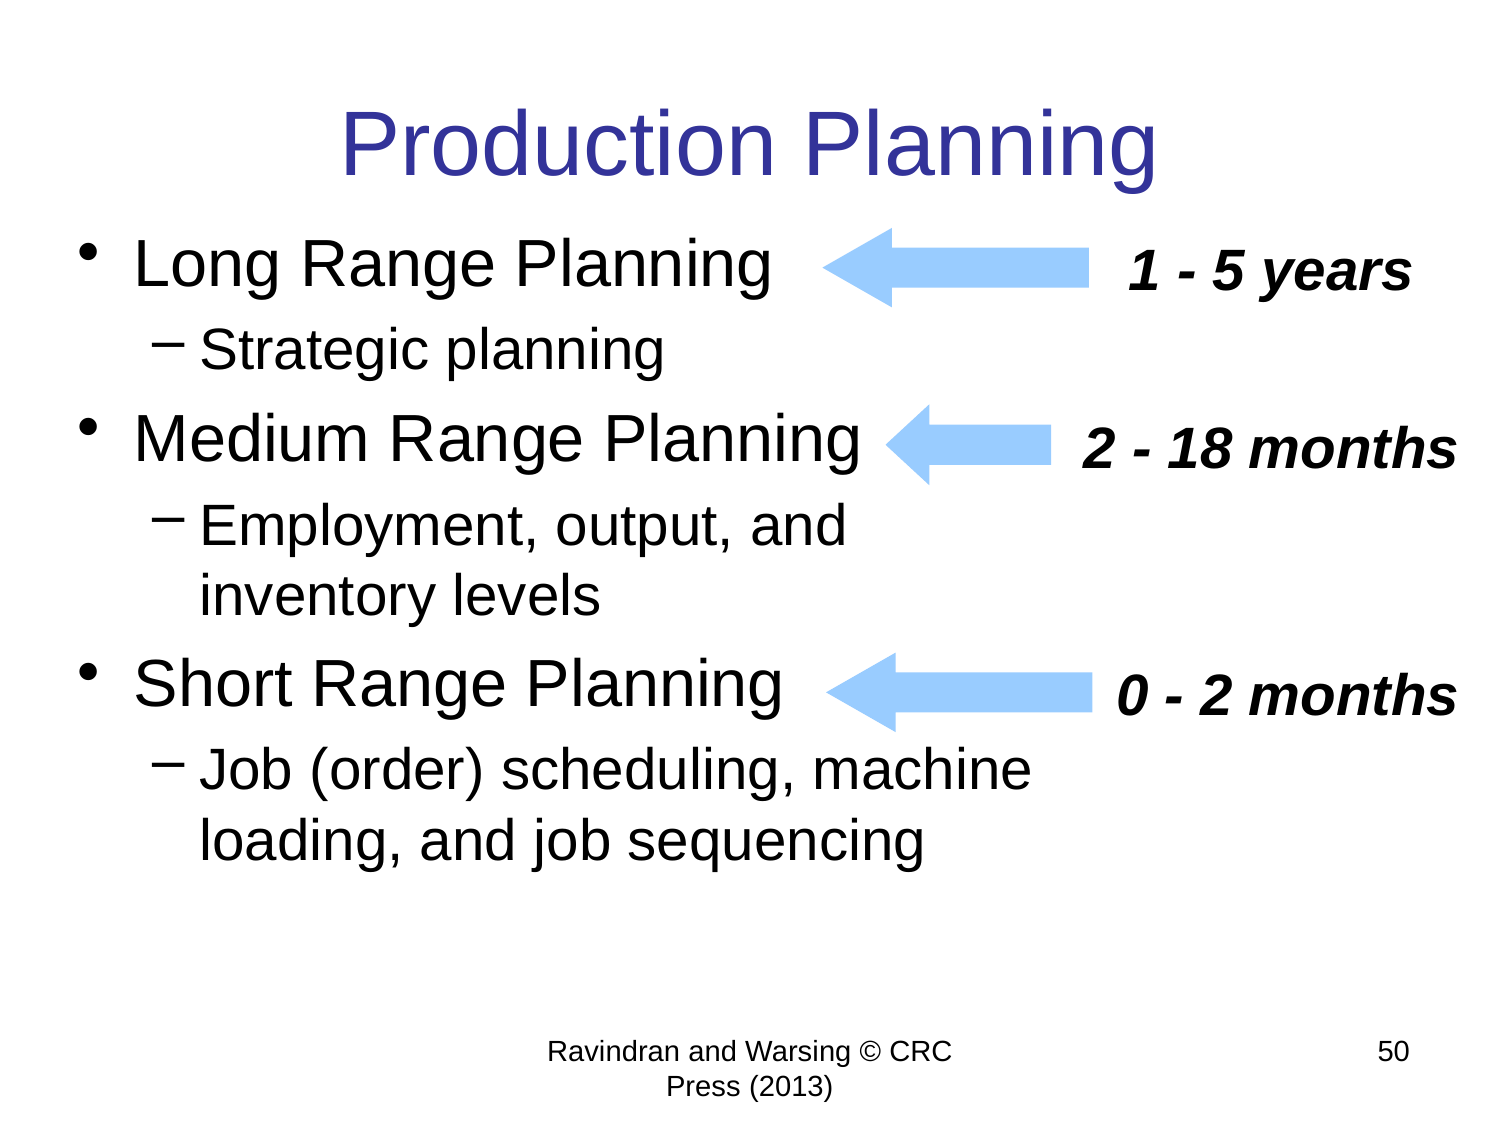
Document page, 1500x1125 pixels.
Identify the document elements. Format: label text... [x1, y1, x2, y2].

slide_number 50 [1074, 1024, 1425, 1103]
list Long Range Planning Strategic planning Medium Range Planning Employment, output, and inventory levels Short Range Planning Job (order) scheduling, machine loading, and job sequencing [62, 212, 1073, 995]
title Production Planning [74, 44, 1426, 223]
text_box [887, 402, 1476, 488]
footer Ravindran and Warsing © CRC Press (2013) [512, 1024, 988, 1103]
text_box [828, 649, 1476, 736]
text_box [824, 224, 1430, 311]
